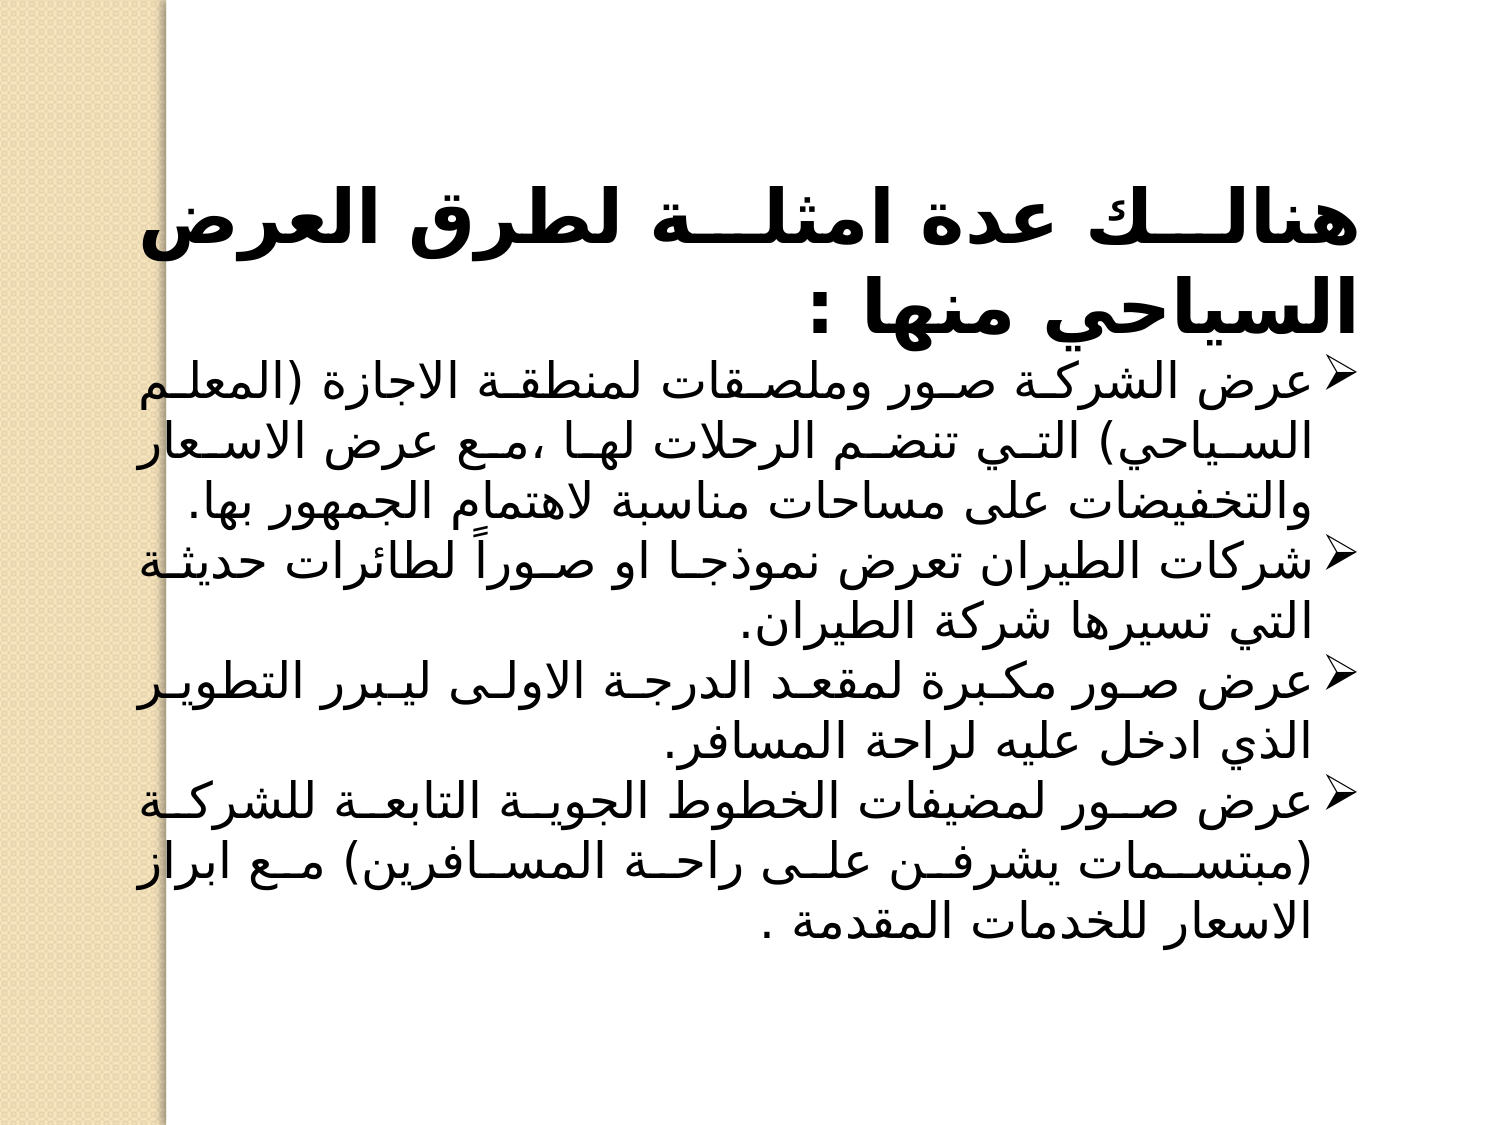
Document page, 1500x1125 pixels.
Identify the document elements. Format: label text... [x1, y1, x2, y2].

text_box هنالك عدة امثلة لطرق العرض السياحي منها : عرض الشركة صور وملصقات لمنطقة الاجازة (المعلم السياحي) التي تنضم الرحلات لها ،مع عرض الاسعار والتخفيضات على مساحات مناسبة لاهتمام الجمهور بها. شركات الطيران تعرض نموذجا او صوراً لطائرات حديثة التي تسيرها شركة الطيران. عرض صور مكبرة لمقعد الدرجة الاولى ليبرر التطوير الذي ادخل عليه لراحة المسافر. عرض صور لمضيفات الخطوط الجوية التابعة للشركة (مبتسمات يشرفن على راحة المسافرين) مع ابراز الاسعار للخدمات المقدمة . [123, 161, 1376, 1016]
